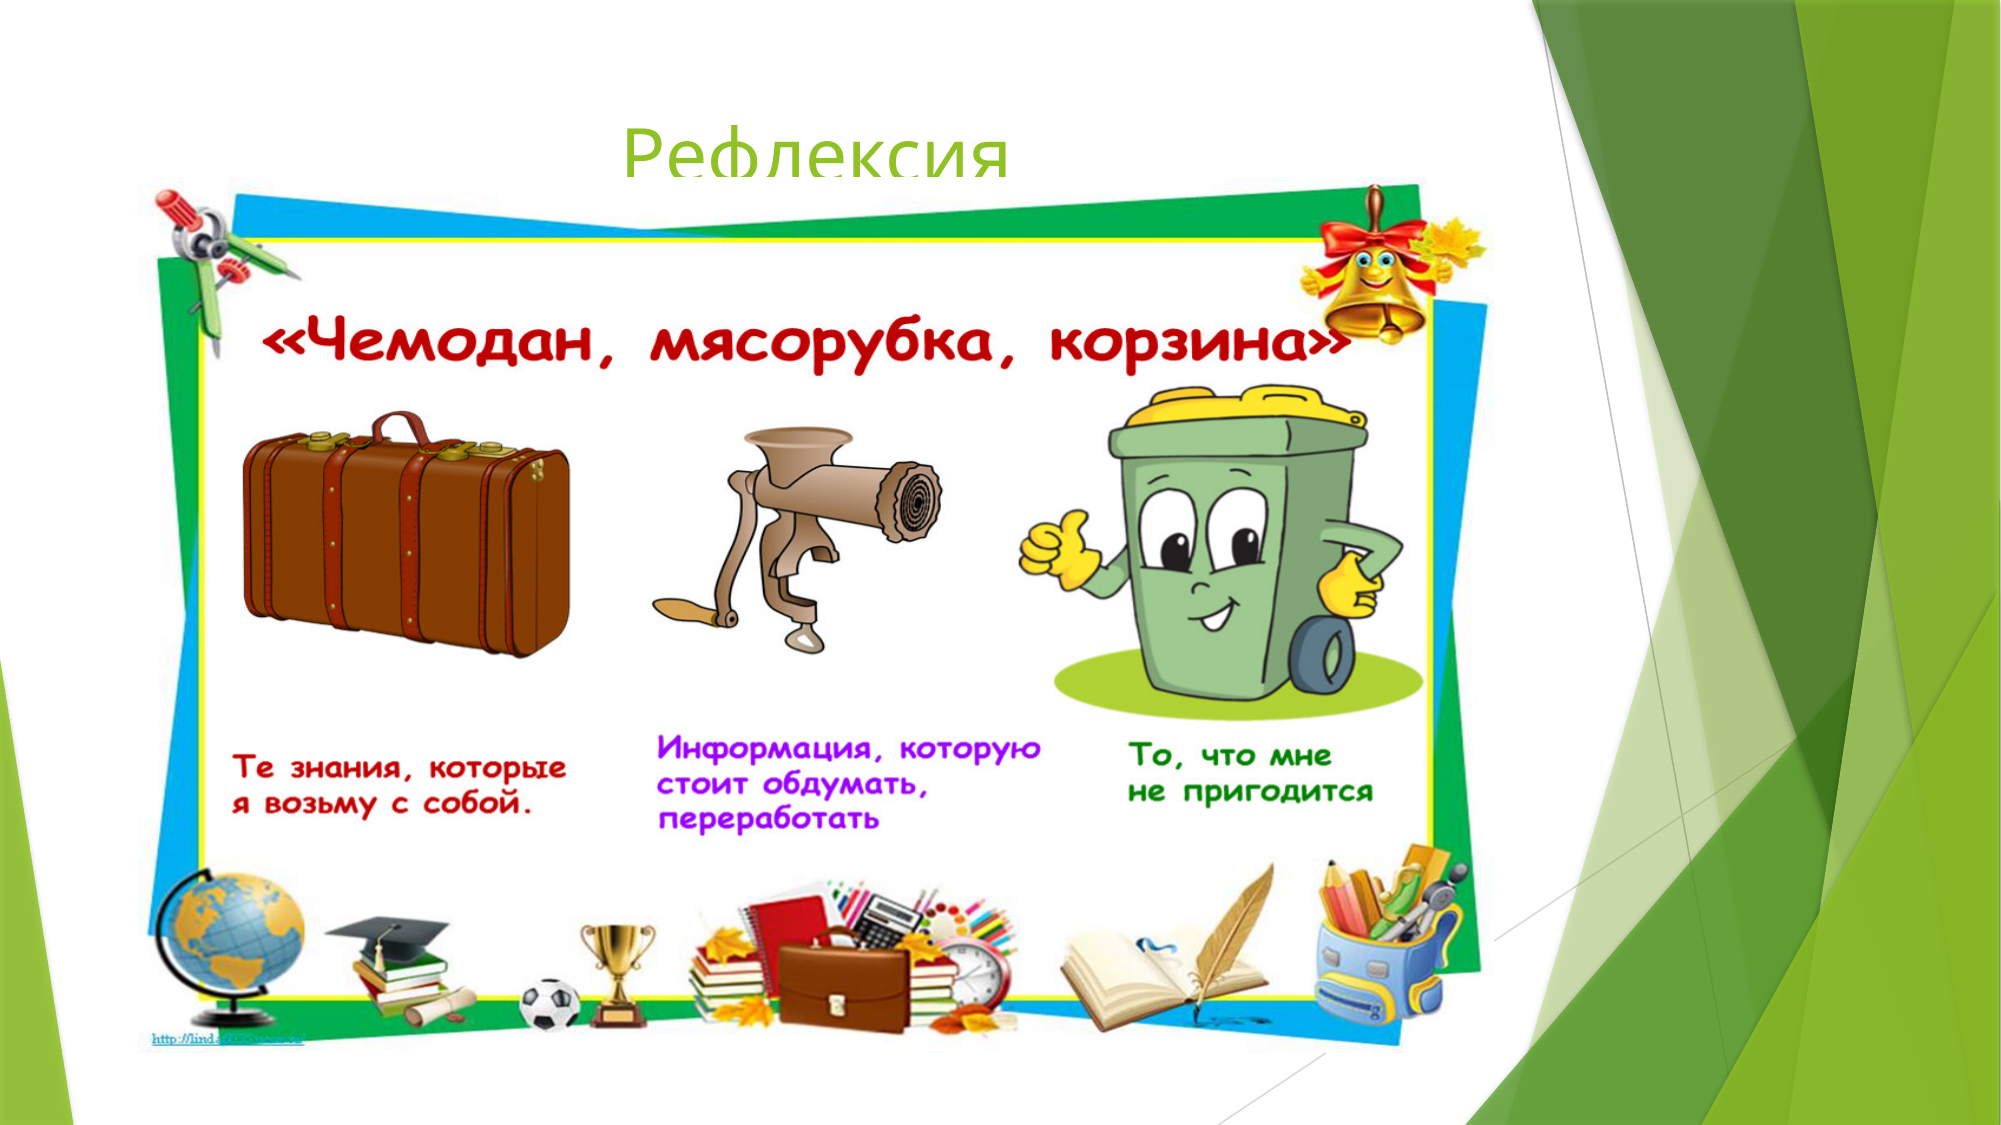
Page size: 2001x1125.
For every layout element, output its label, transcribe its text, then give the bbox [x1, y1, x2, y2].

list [138, 176, 1494, 1053]
title Рефлексия [111, 99, 1522, 255]
